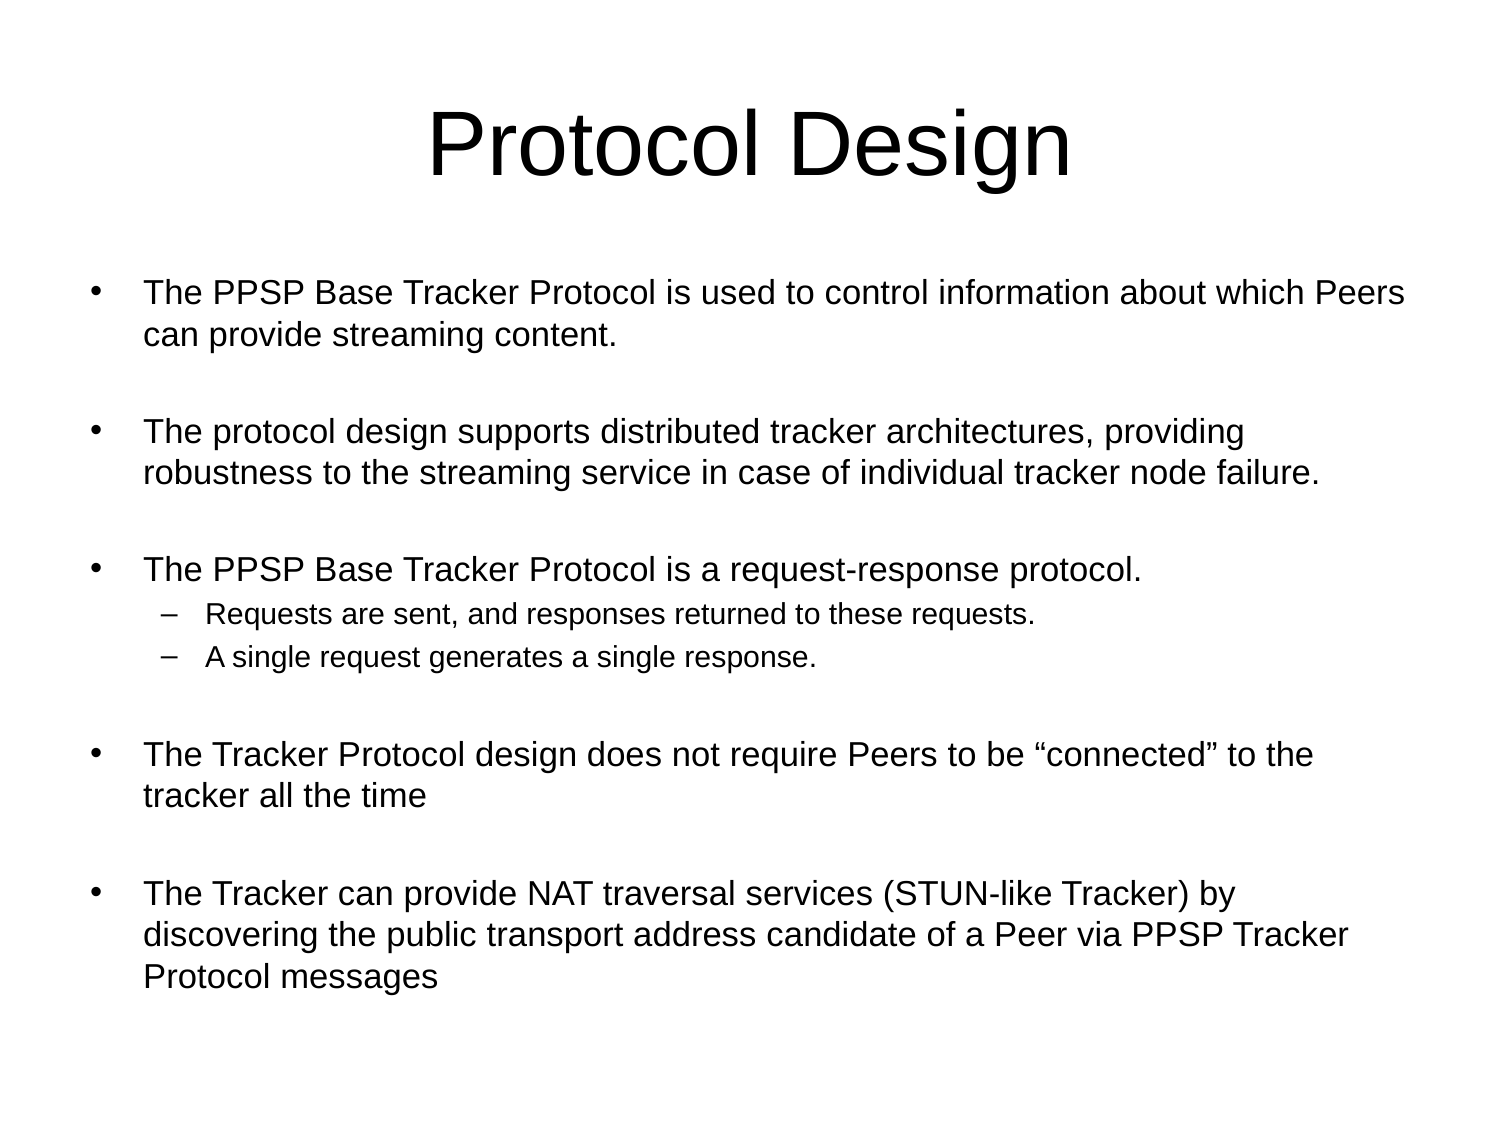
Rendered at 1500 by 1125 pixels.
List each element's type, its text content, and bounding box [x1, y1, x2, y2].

list The PPSP Base Tracker Protocol is used to control information about which Peers can provide streaming content. The protocol design supports distributed tracker architectures, providing robustness to the streaming service in case of individual tracker node failure. The PPSP Base Tracker Protocol is a request-response protocol. Requests are sent, and responses returned to these requests. A single request generates a single response. The Tracker Protocol design does not require Peers to be “connected” to the tracker all the time The Tracker can provide NAT traversal services (STUN-like Tracker) by discovering the public transport address candidate of a Peer via PPSP Tracker Protocol messages [75, 262, 1425, 1005]
title Protocol Design [75, 45, 1425, 233]
